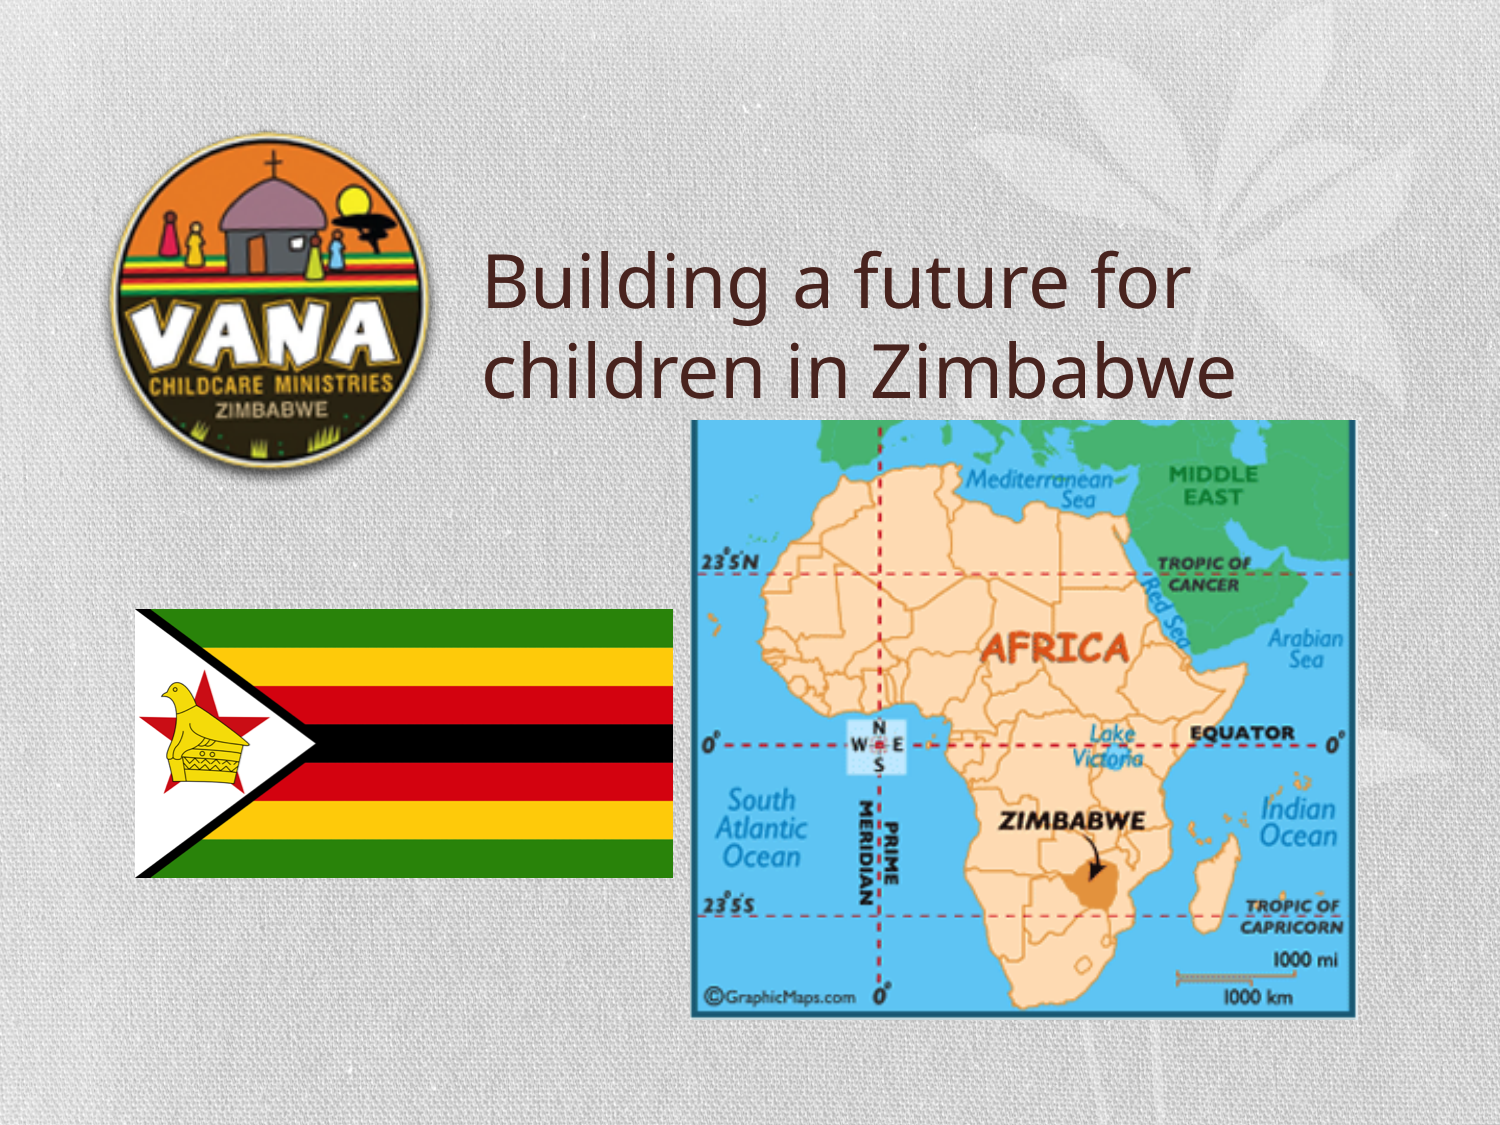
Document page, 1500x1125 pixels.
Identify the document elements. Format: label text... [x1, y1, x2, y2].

title Building a future for children in Zimbabwe [466, 134, 1323, 421]
picture [0, 0, 1500, 1125]
